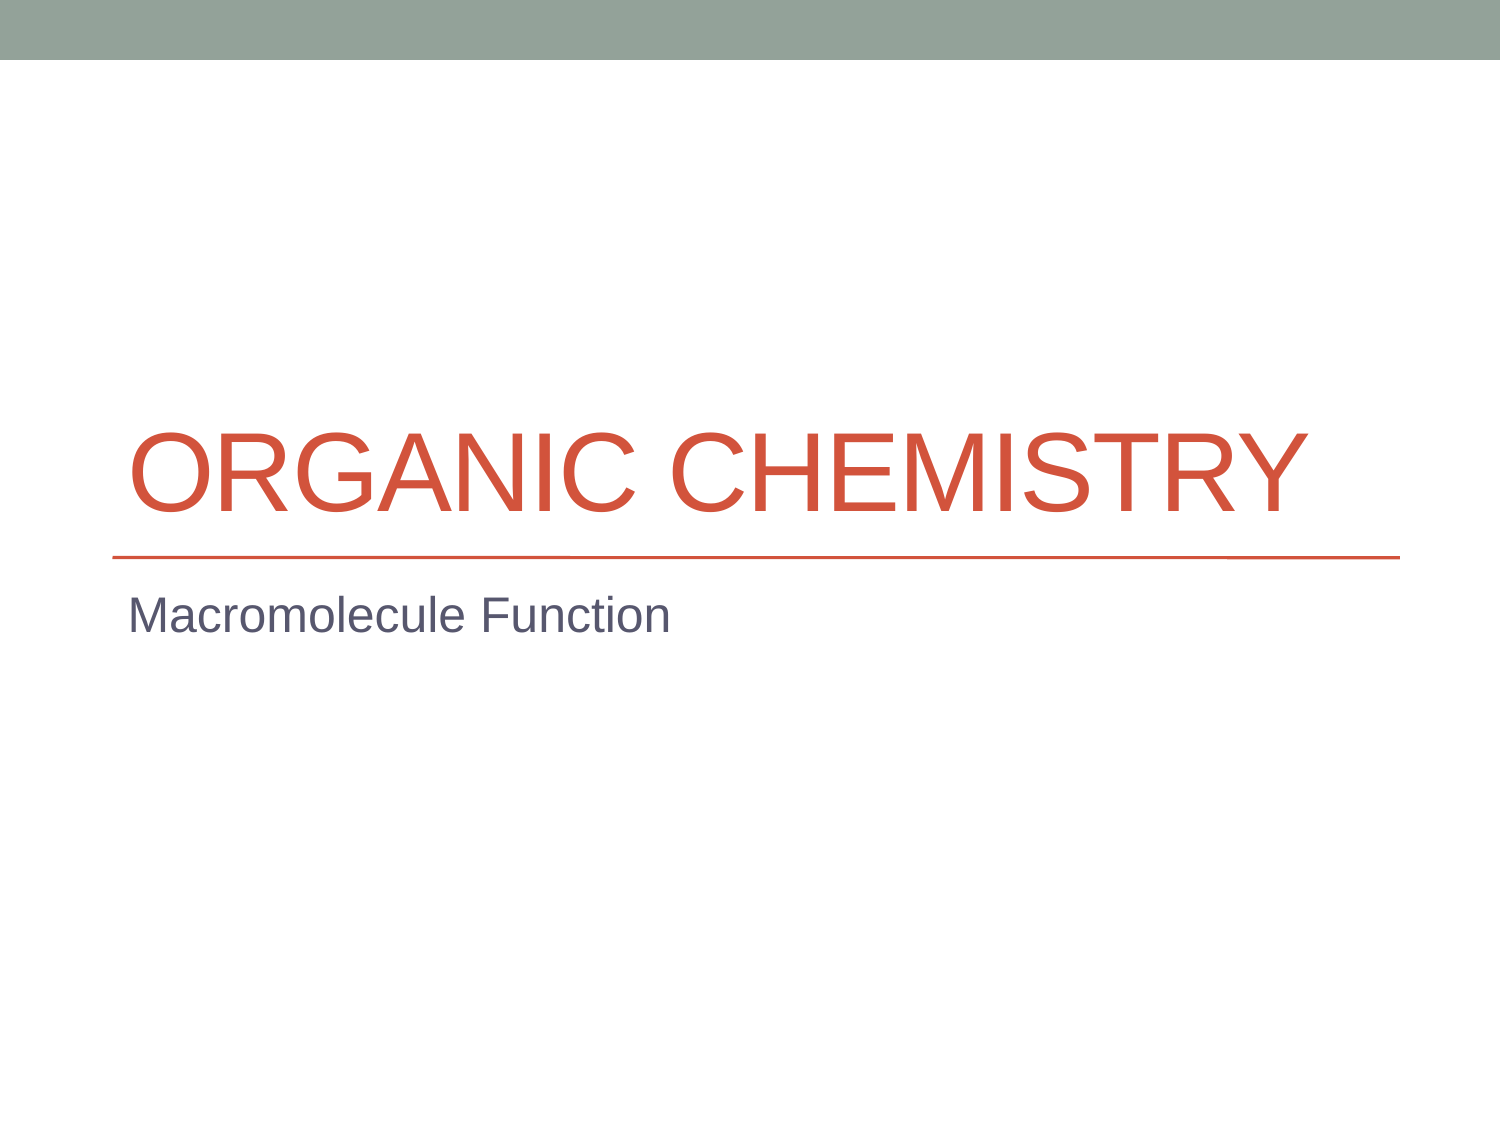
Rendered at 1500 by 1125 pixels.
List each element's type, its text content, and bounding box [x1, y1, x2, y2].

subtitle Macromolecule Function [112, 575, 1163, 863]
title Organic Chemistry [112, 224, 1400, 542]
